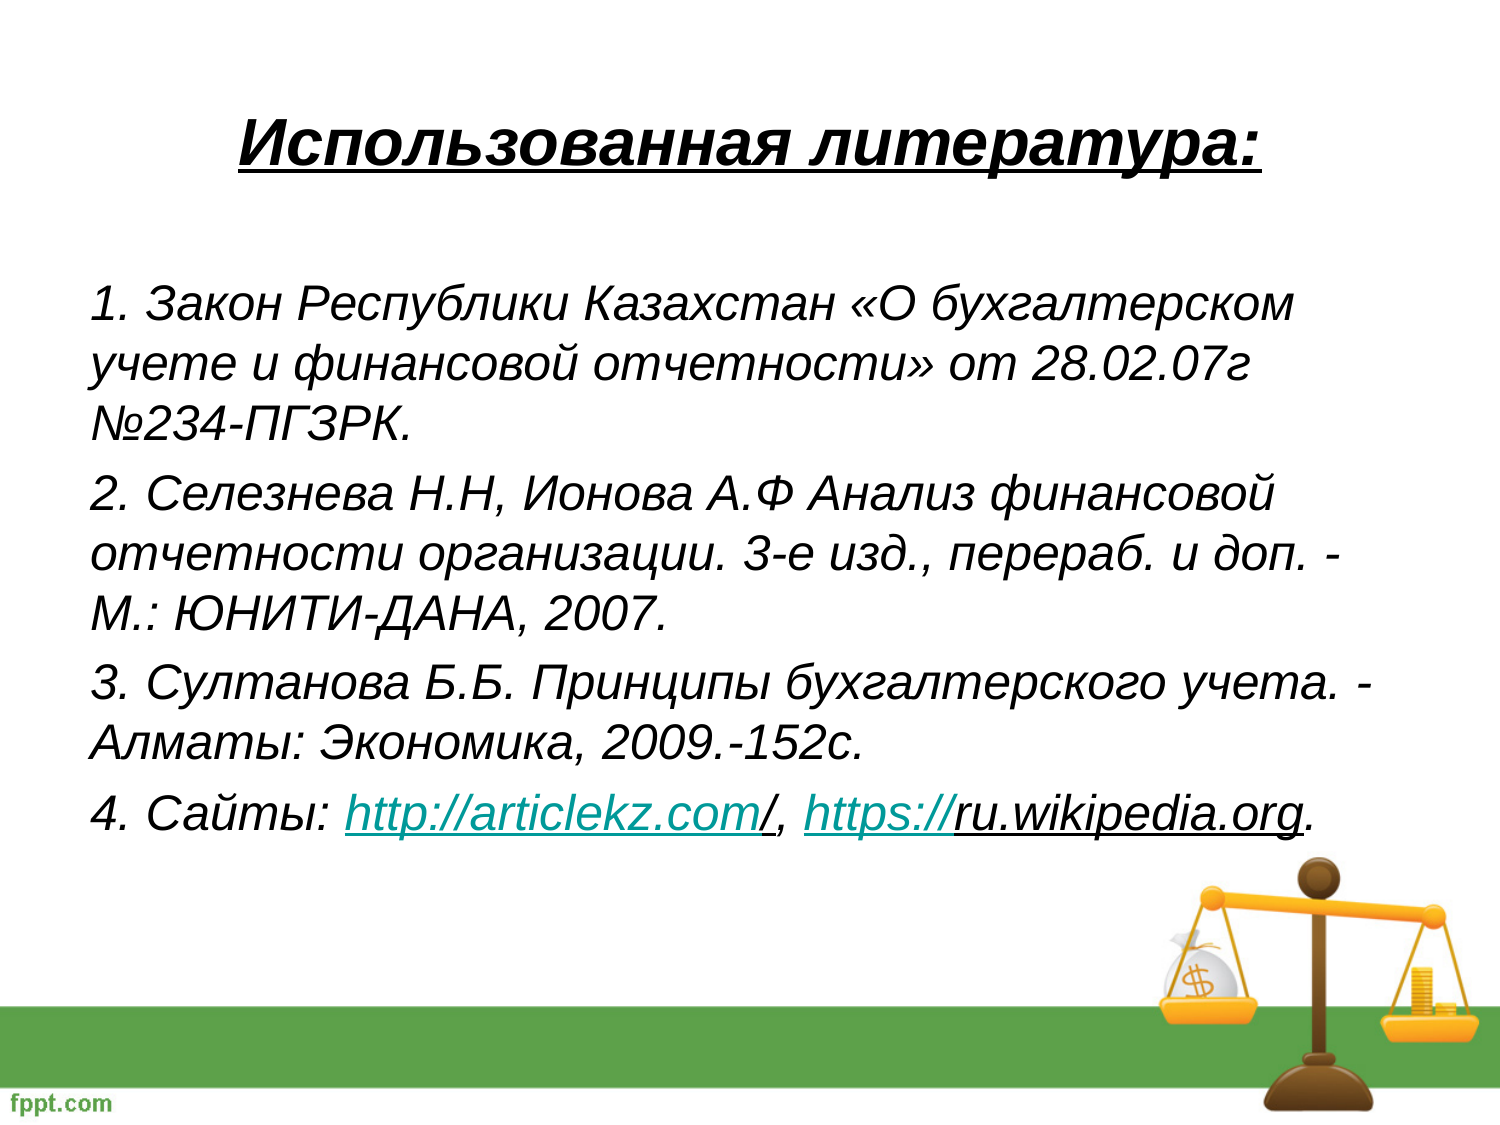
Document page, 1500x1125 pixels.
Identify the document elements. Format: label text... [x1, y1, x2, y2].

picture [0, 0, 1500, 1125]
title Использованная литература: [75, 45, 1425, 233]
list 1. Закон Республики Казахстан «О бухгалтерском учете и финансовой отчетности» от 28.02.07г №234-ПГЗРК. 2. Селезнева Н.Н, Ионова А.Ф Анализ финансовой отчетности организации. 3-е изд., перераб. и доп. - М.: ЮНИТИ-ДАНА, 2007. 3. Султанова Б.Б. Принципы бухгалтерского учета. - Алматы: Экономика, 2009.-152с. 4. Сайты: http://articlekz.com/, https://ru.wikipedia.org. [75, 262, 1425, 1005]
